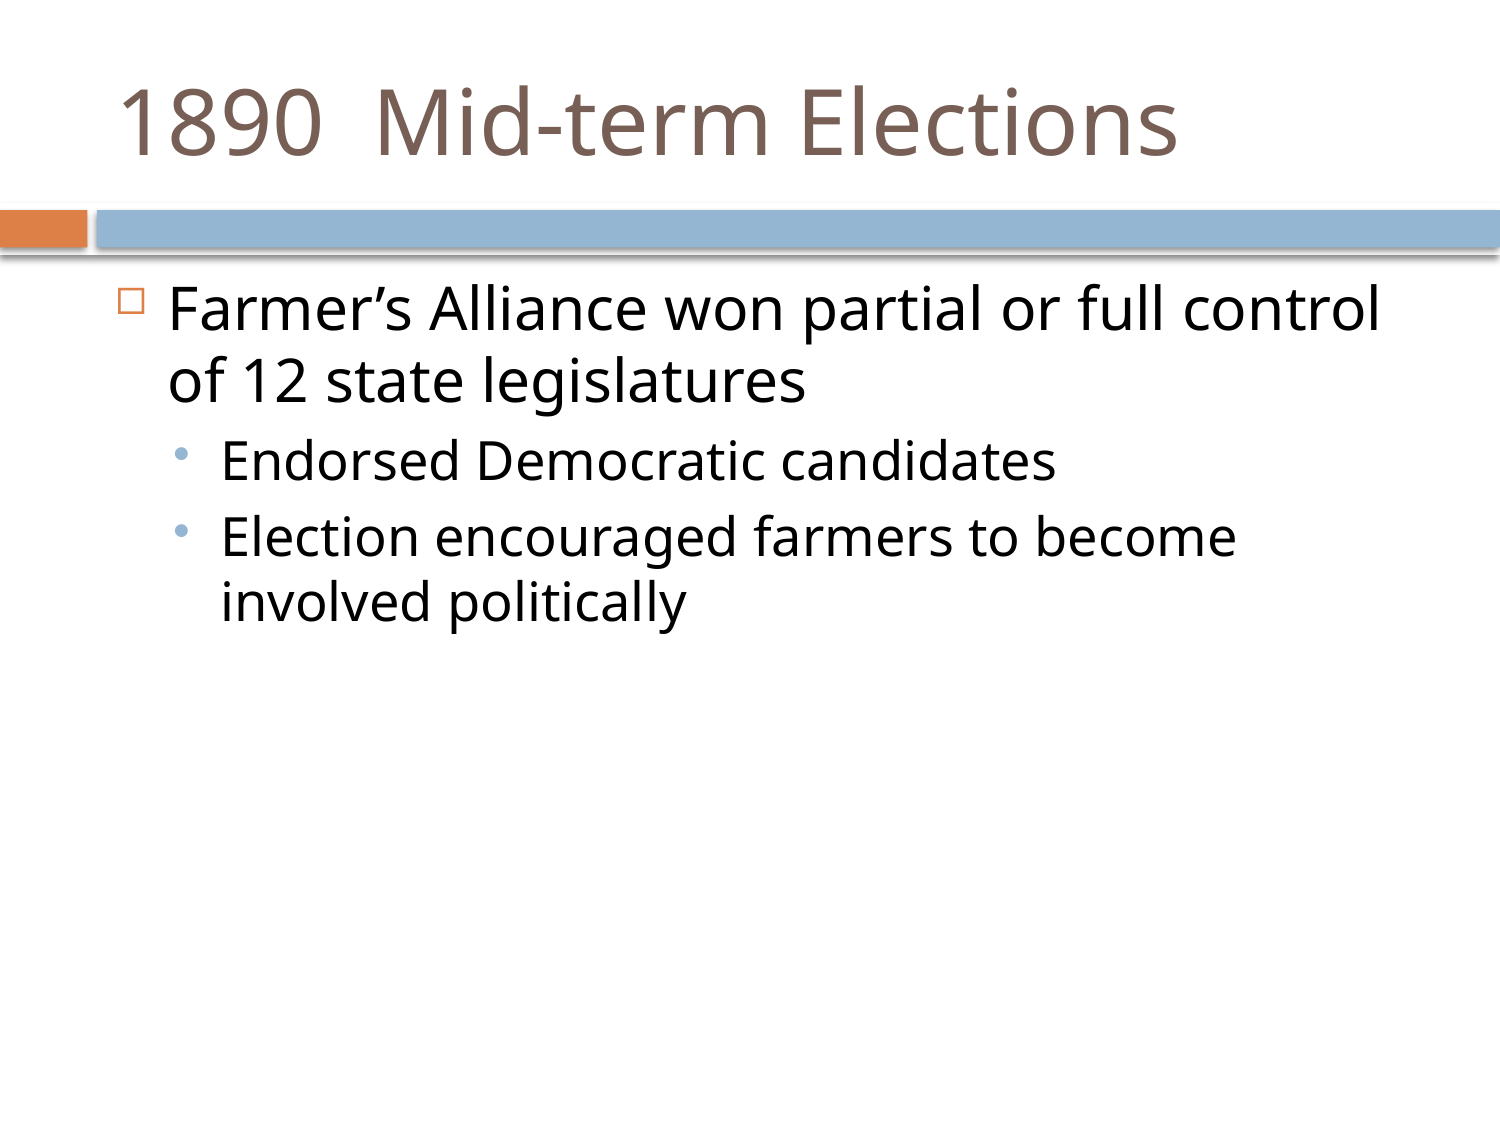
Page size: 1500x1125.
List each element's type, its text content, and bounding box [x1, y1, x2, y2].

list Farmer’s Alliance won partial or full control of 12 state legislatures Endorsed Democratic candidates Election encouraged farmers to become involved politically [100, 262, 1438, 1000]
title 1890 Mid-term Elections [100, 37, 1438, 200]
